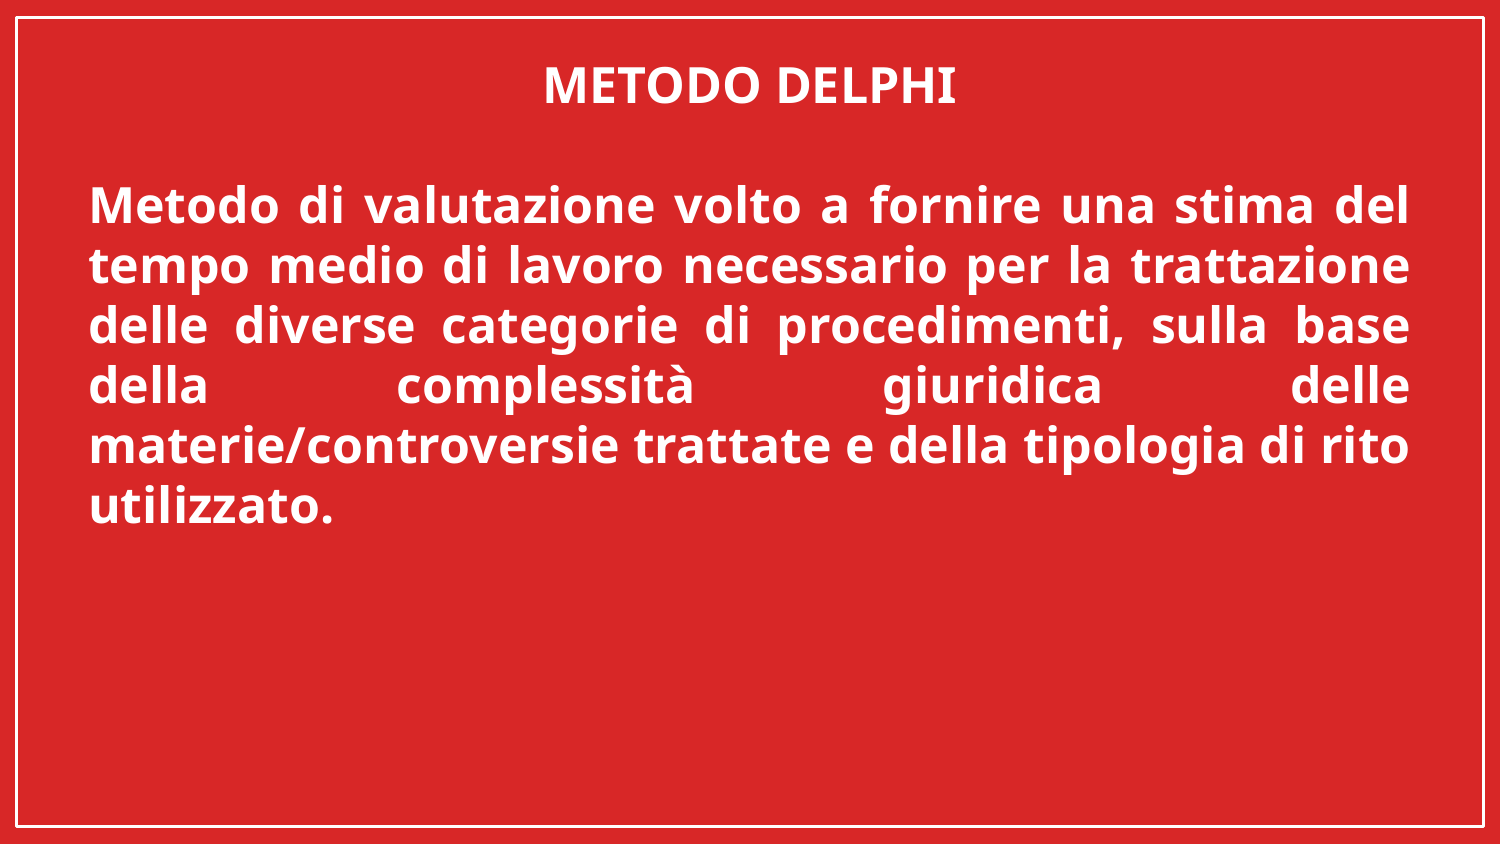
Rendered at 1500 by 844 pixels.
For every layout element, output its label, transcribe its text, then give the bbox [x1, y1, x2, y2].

text_box METODO DELPHI Metodo di valutazione volto a fornire una stima del tempo medio di lavoro necessario per la trattazione delle diverse categorie di procedimenti, sulla base della complessità giuridica delle materie/controversie trattate e della tipologia di rito utilizzato. [73, 38, 1427, 145]
